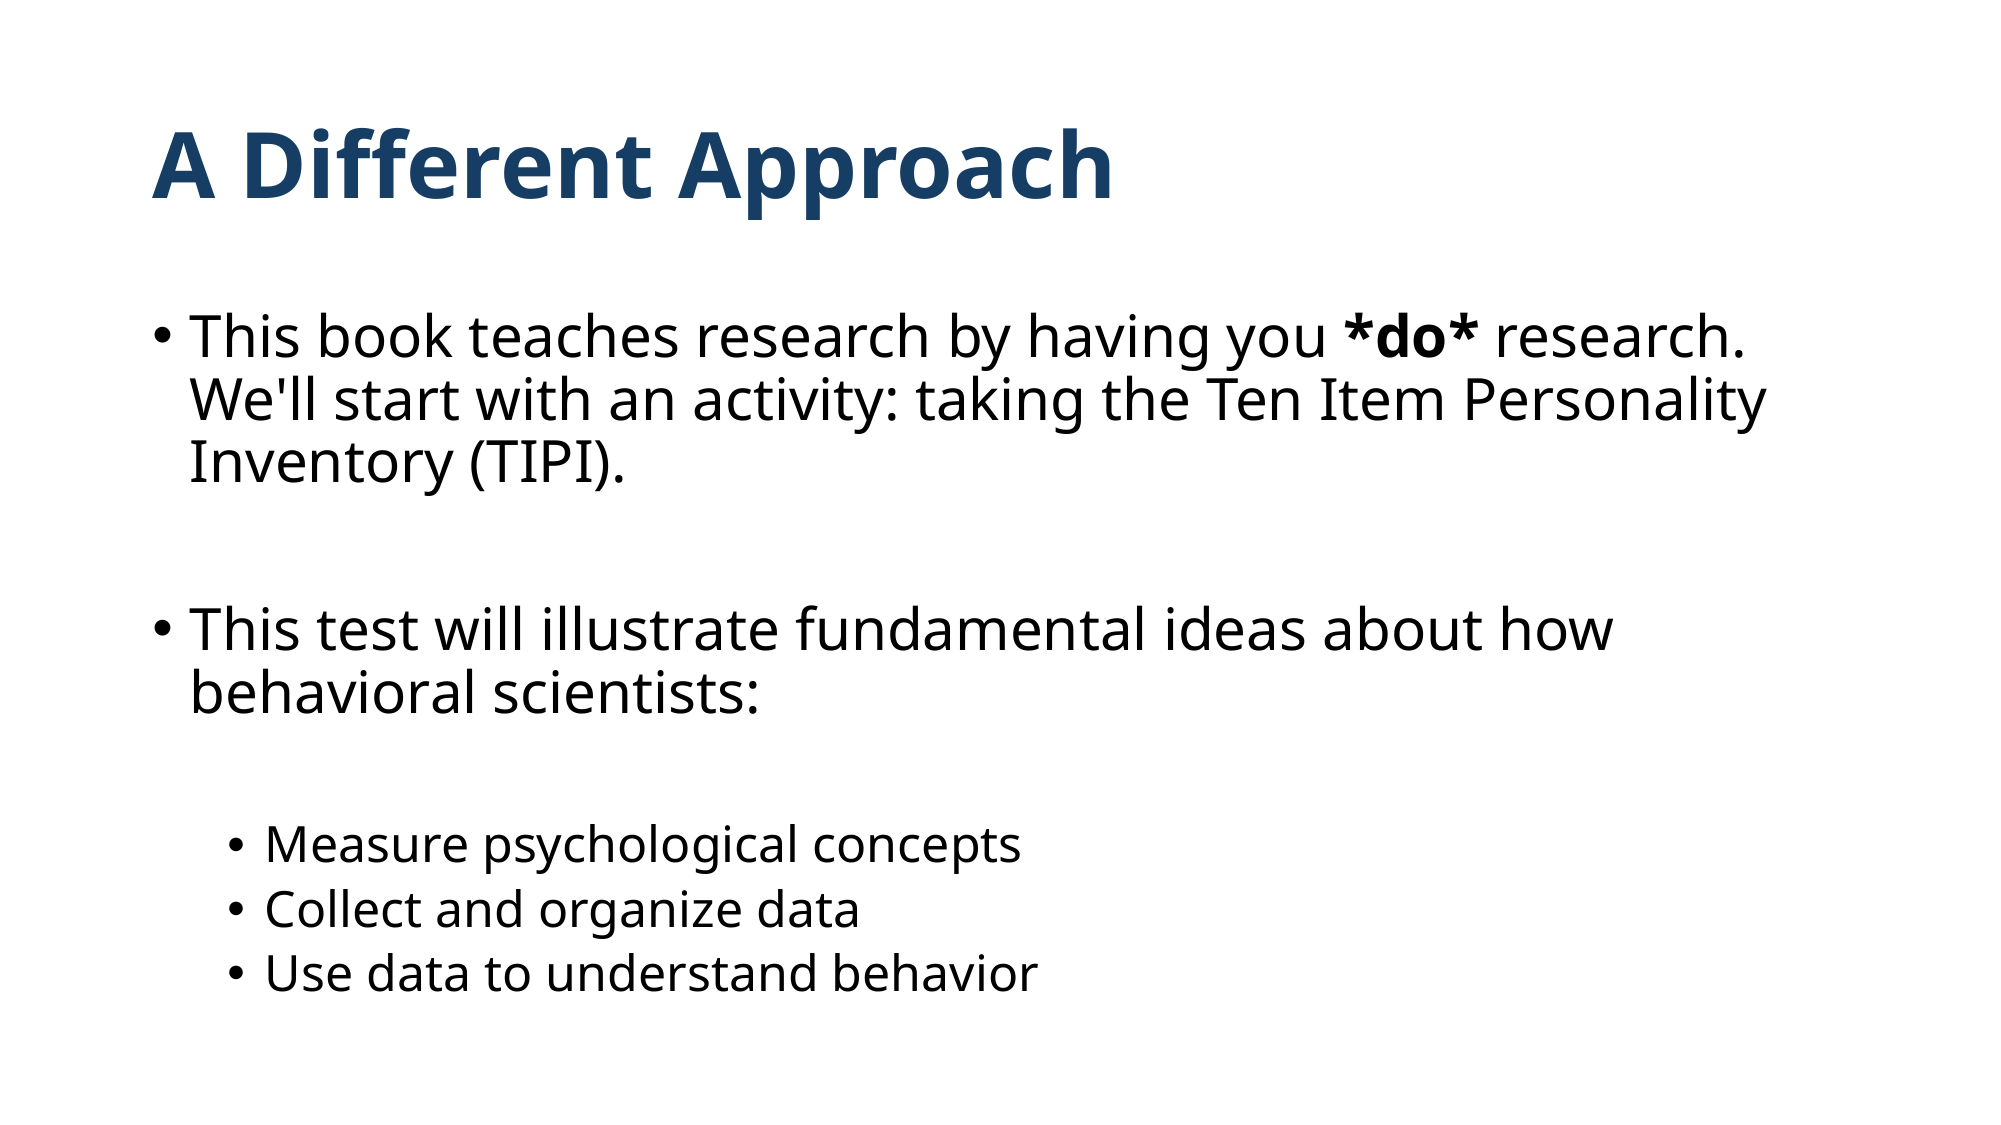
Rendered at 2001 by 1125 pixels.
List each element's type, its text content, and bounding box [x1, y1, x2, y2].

title A Different Approach [137, 59, 1863, 278]
list This book teaches research by having you *do* research. We'll start with an activity: taking the Ten Item Personality Inventory (TIPI). This test will illustrate fundamental ideas about how behavioral scientists: Measure psychological concepts Collect and organize data Use data to understand behavior [137, 299, 1863, 1014]
